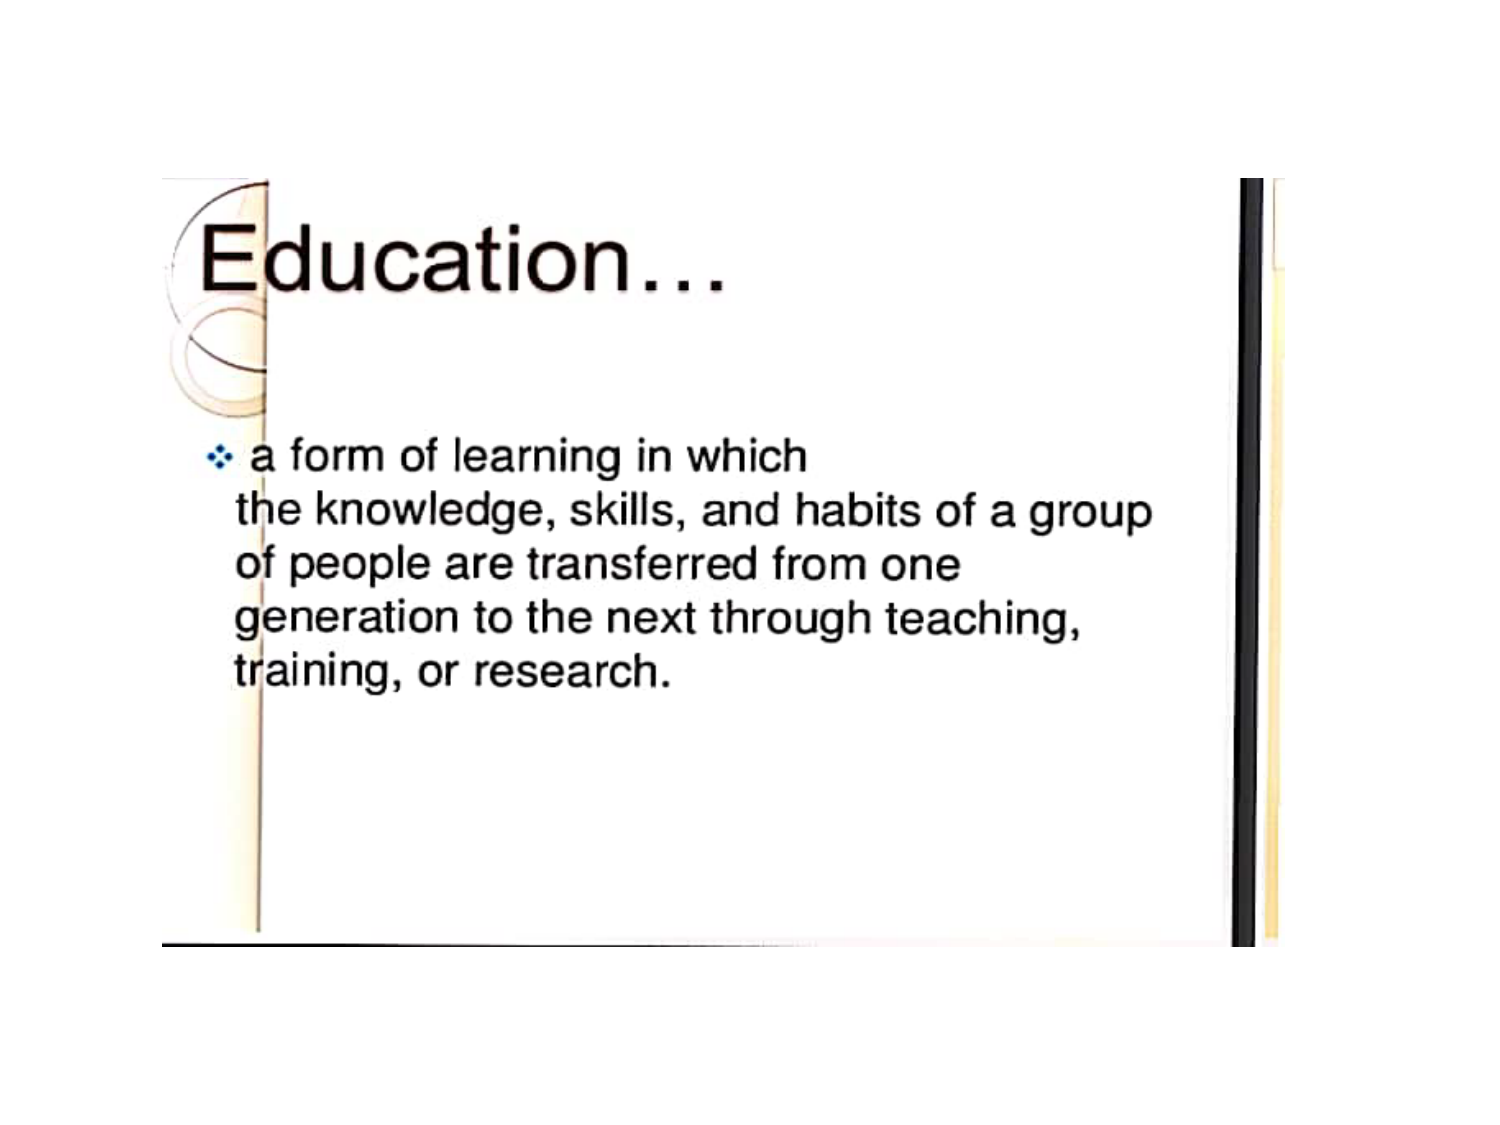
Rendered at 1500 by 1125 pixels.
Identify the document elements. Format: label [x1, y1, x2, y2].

picture [162, 177, 1285, 948]
